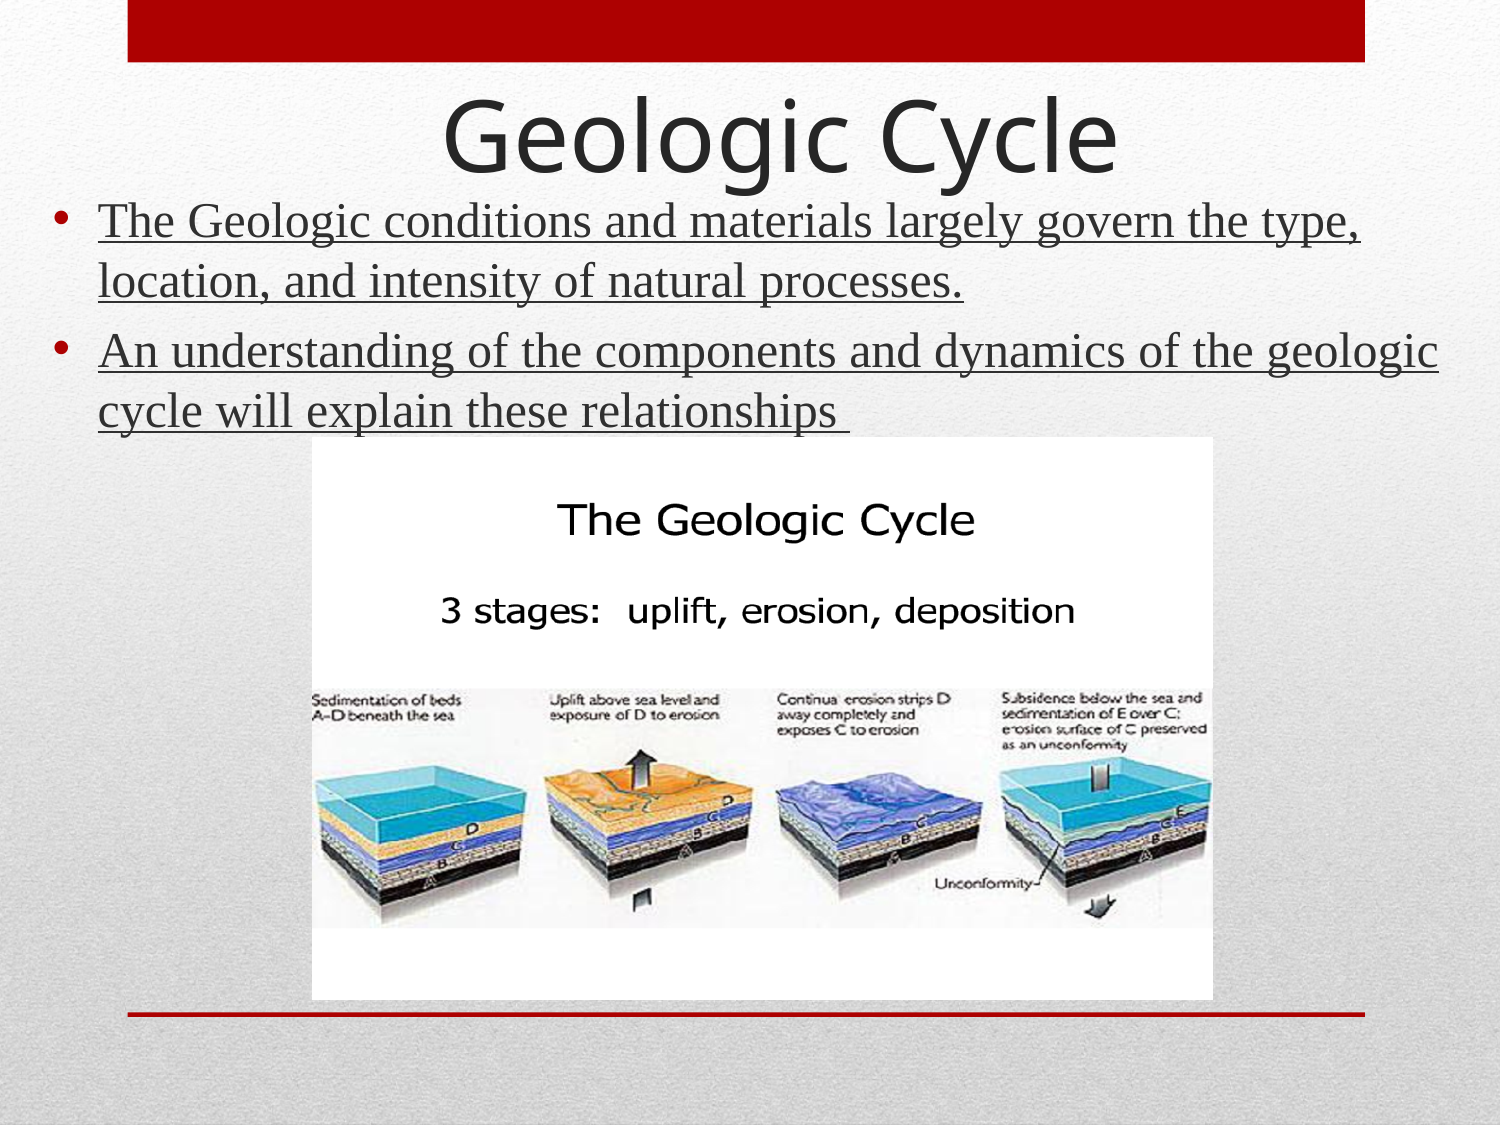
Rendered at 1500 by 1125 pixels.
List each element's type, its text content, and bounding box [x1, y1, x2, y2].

picture [311, 436, 1214, 1001]
list The Geologic conditions and materials largely govern the type, location, and intensity of natural processes. An understanding of the components and dynamics of the geologic cycle will explain these relationships [37, 149, 1500, 475]
title Geologic Cycle [62, 37, 1500, 149]
